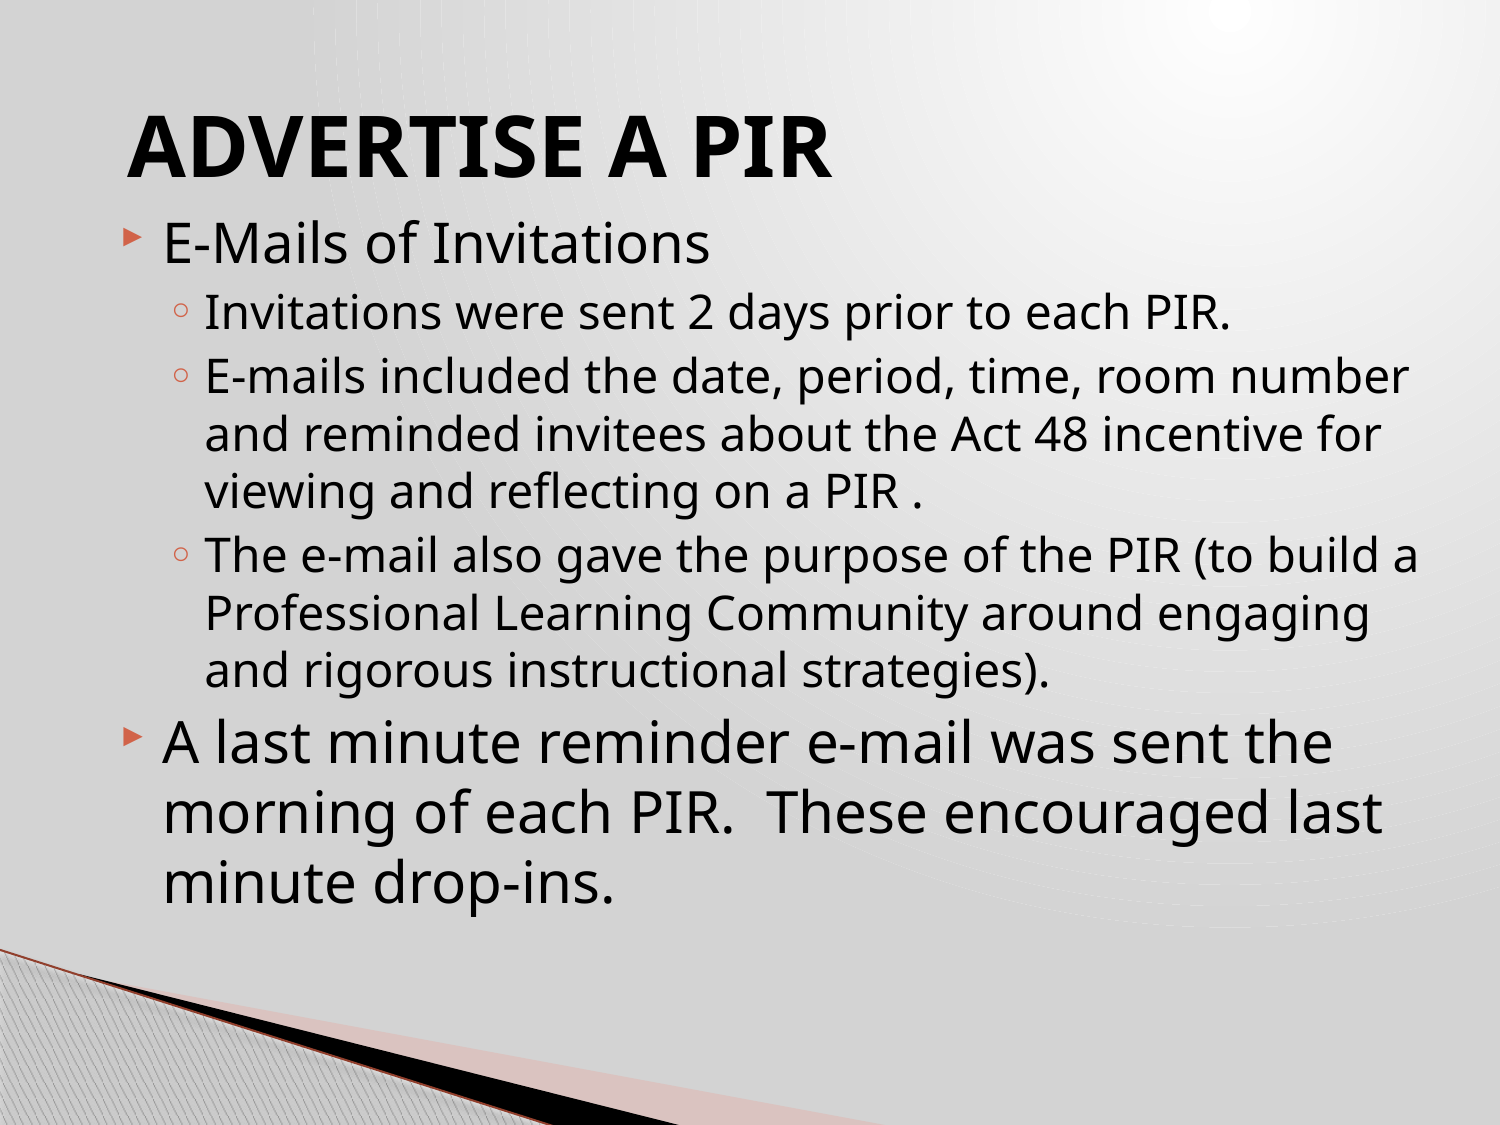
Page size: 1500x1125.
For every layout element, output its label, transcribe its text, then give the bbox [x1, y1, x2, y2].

title ADVERTISE A PIR [112, 75, 1388, 213]
list E-Mails of Invitations Invitations were sent 2 days prior to each PIR. E-mails included the date, period, time, room number and reminded invitees about the Act 48 incentive for viewing and reflecting on a PIR . The e-mail also gave the purpose of the PIR (to build a Professional Learning Community around engaging and rigorous instructional strategies). A last minute reminder e-mail was sent the morning of each PIR. These encouraged last minute drop-ins. [87, 200, 1450, 1000]
